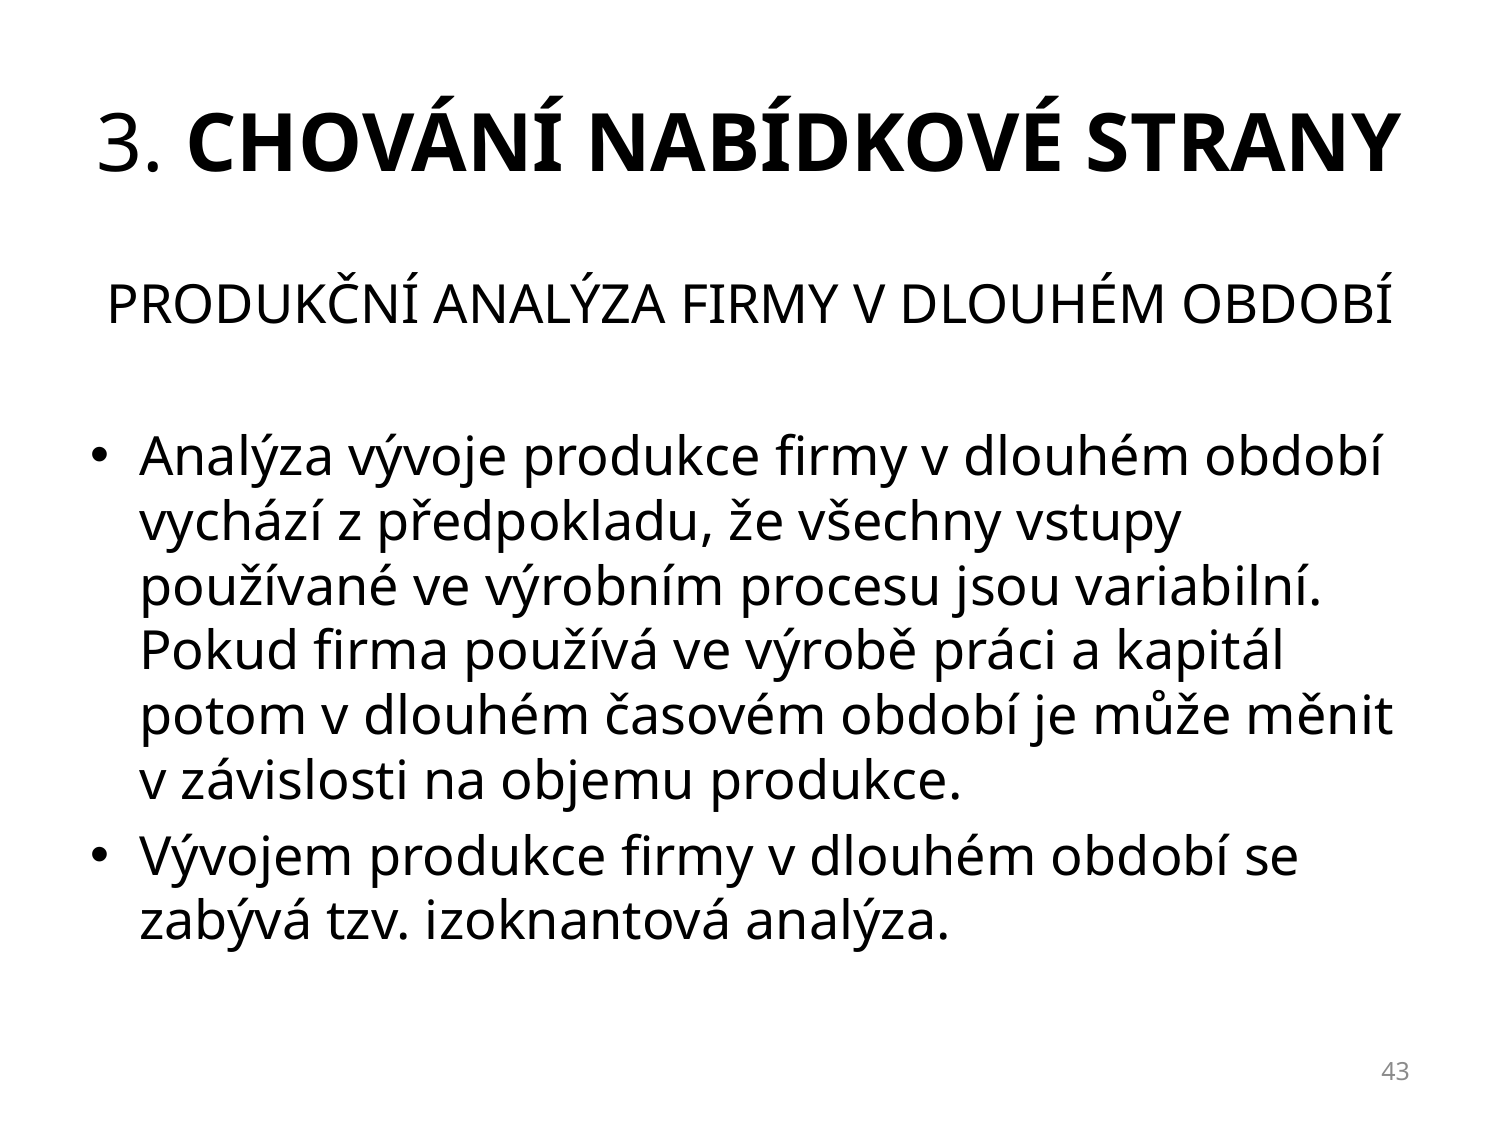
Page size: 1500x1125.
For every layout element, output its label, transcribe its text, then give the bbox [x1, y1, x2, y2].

title 3. chování NABÍDKOVÉ strany [75, 45, 1425, 233]
slide_number 43 [1074, 1042, 1425, 1103]
list PRODUKČNÍ ANALÝZA FIRMY V DLOUHÉM OBDOBÍ Analýza vývoje produkce firmy v dlouhém období vychází z předpokladu, že všechny vstupy používané ve výrobním procesu jsou variabilní. Pokud firma používá ve výrobě práci a kapitál potom v dlouhém časovém období je může měnit v závislosti na objemu produkce. Vývojem produkce firmy v dlouhém období se zabývá tzv. izoknantová analýza. [75, 262, 1425, 1005]
